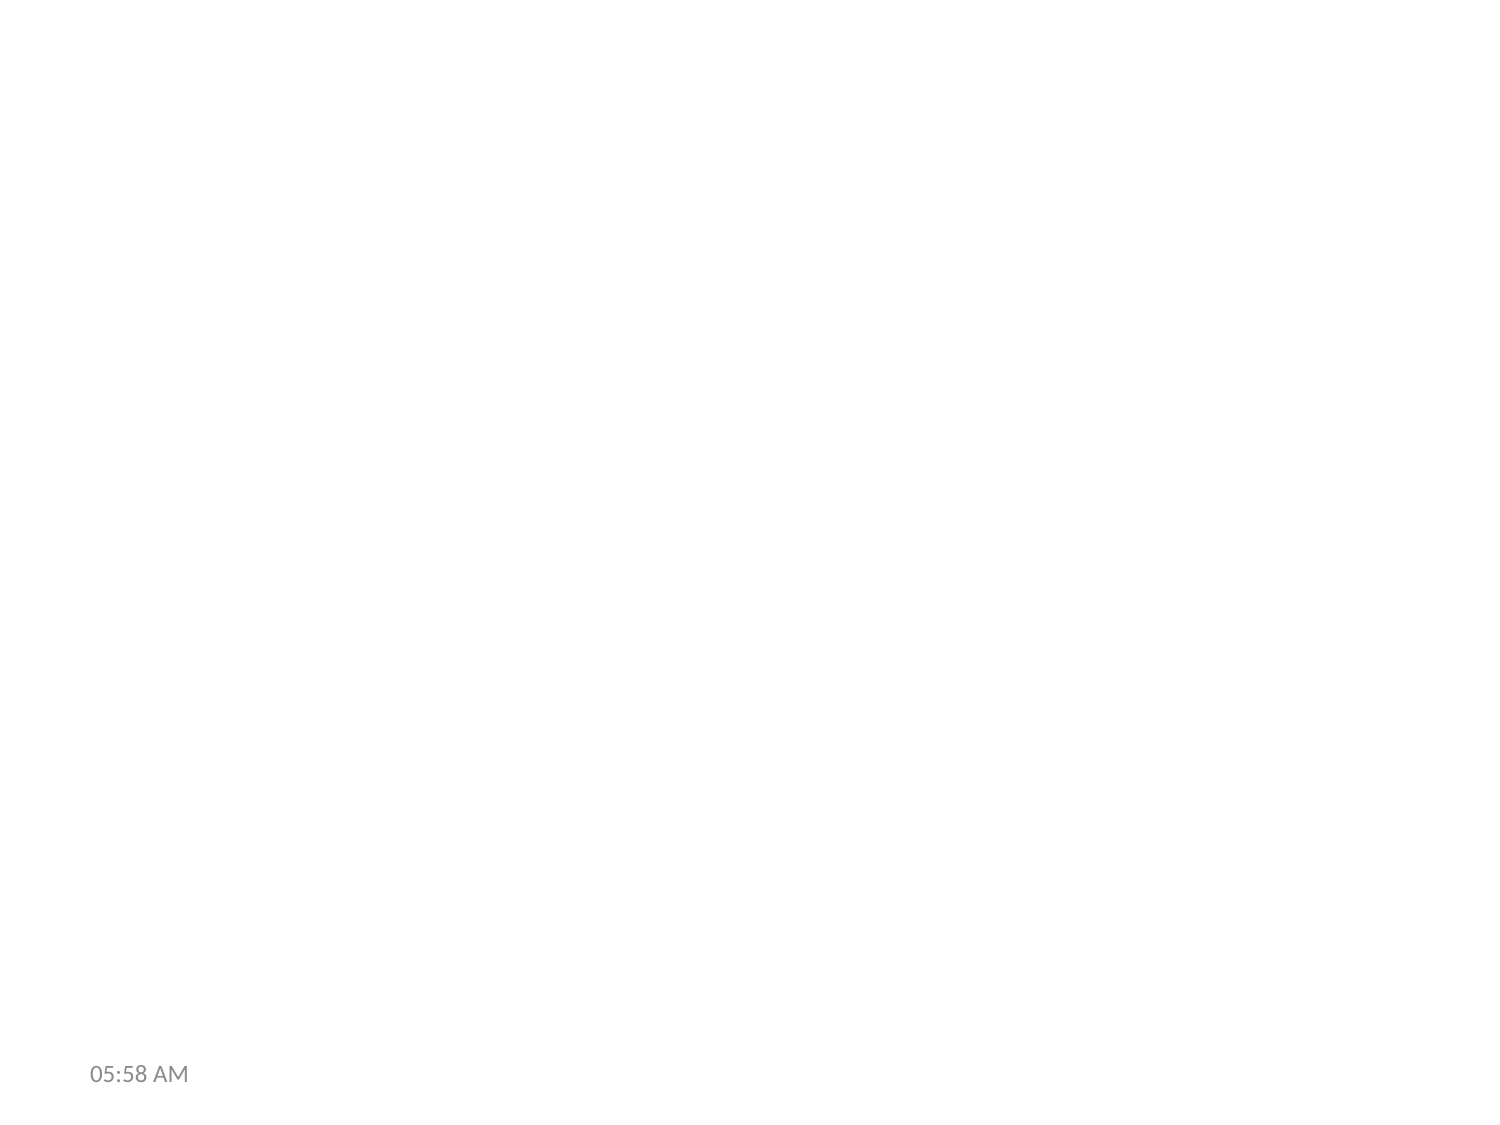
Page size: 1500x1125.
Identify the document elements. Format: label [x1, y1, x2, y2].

slide_number [75, 1042, 425, 1103]
